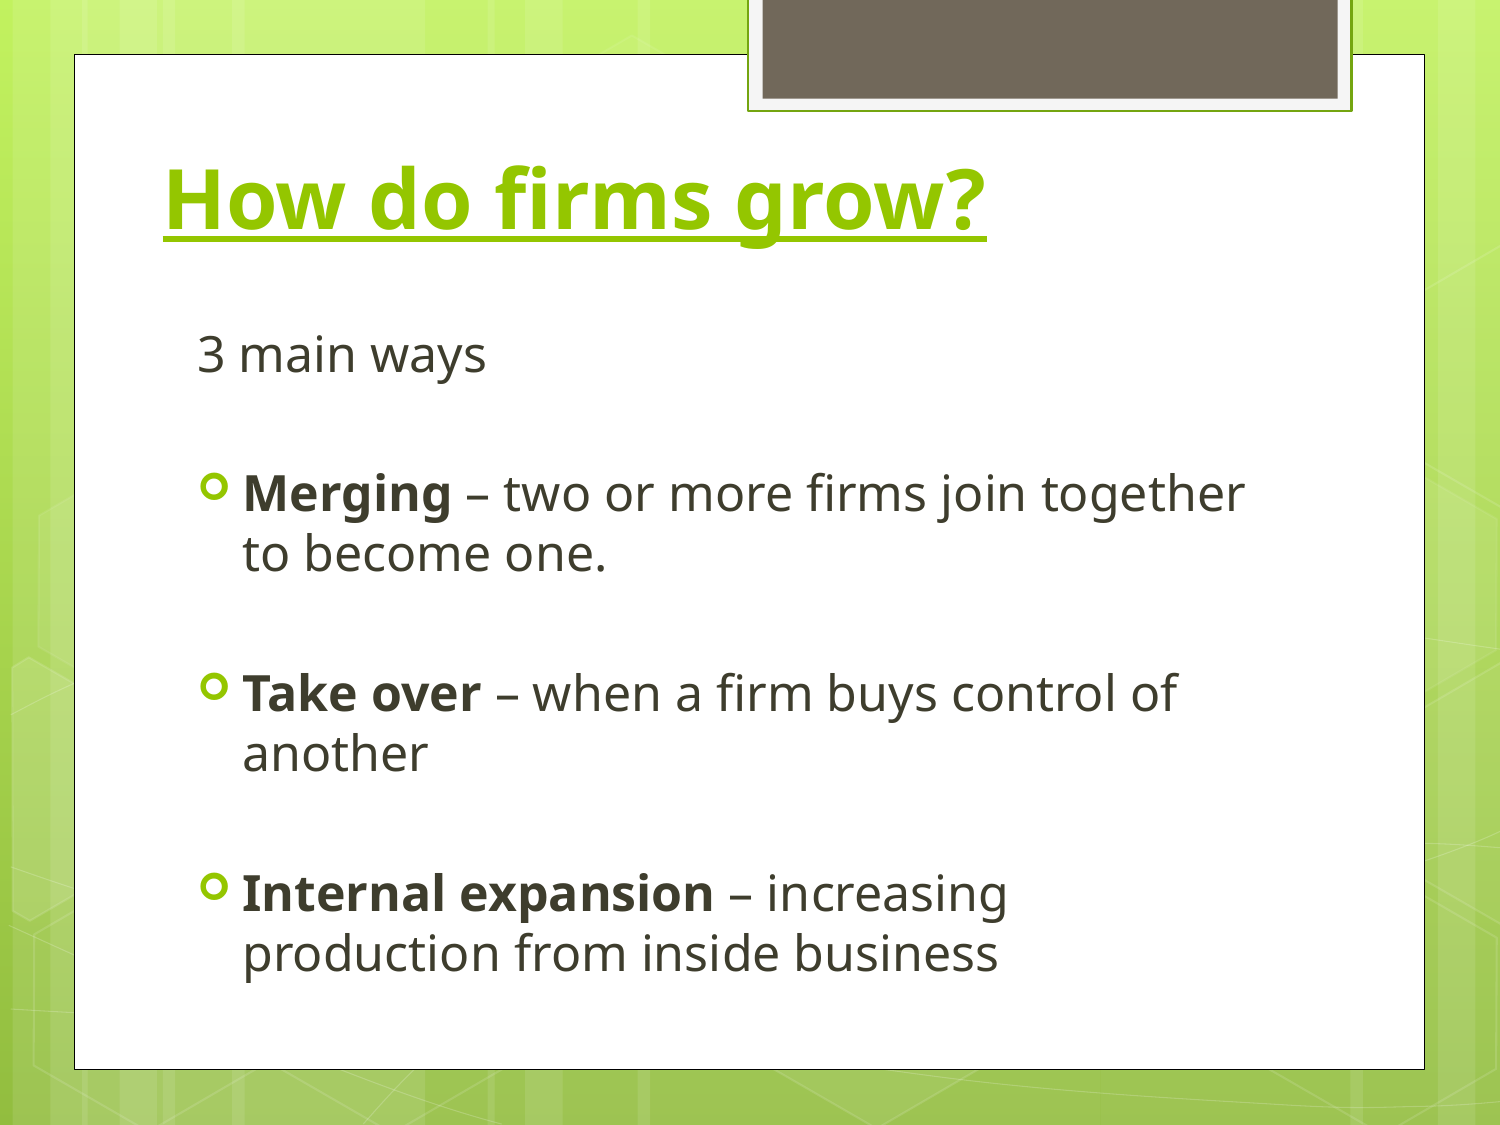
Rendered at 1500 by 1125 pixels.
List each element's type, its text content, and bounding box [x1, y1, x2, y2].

title How do firms grow? [147, 66, 1300, 254]
list 3 main ways Merging – two or more firms join together to become one. Take over – when a firm buys control of another Internal expansion – increasing production from inside business [171, 314, 1283, 1024]
